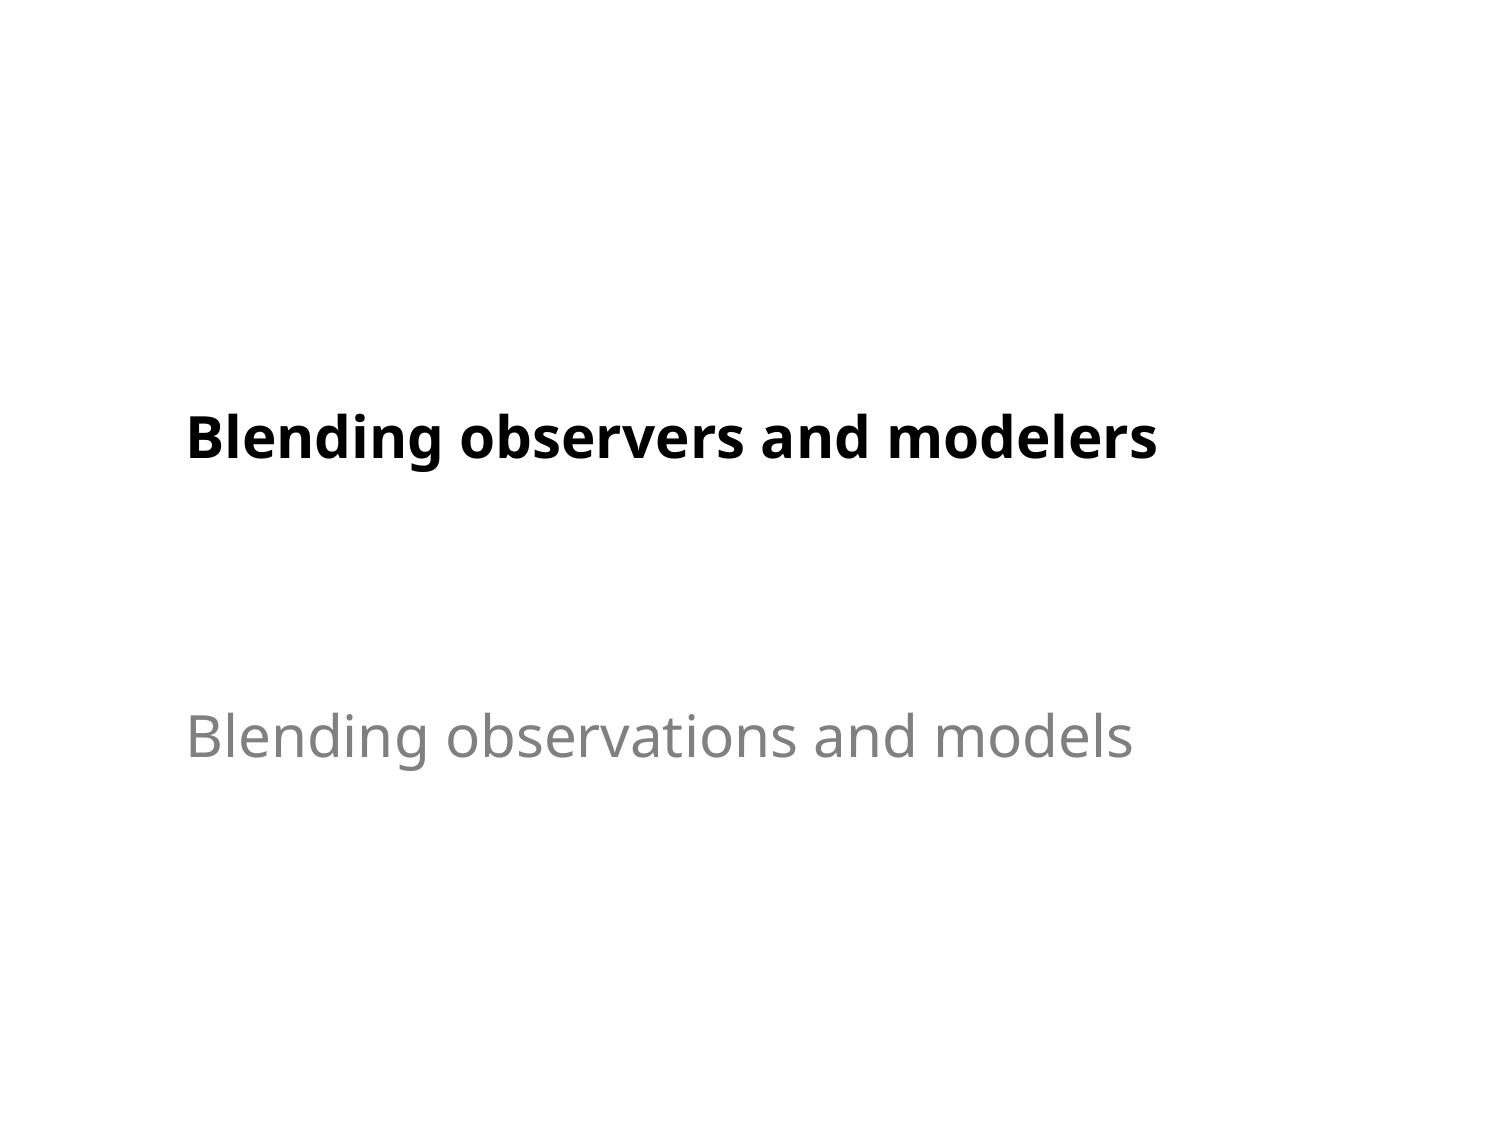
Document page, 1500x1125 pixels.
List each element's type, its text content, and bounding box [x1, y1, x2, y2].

text_box Blending observations and models [171, 691, 1188, 777]
text_box Blending observers and modelers [170, 392, 1188, 478]
